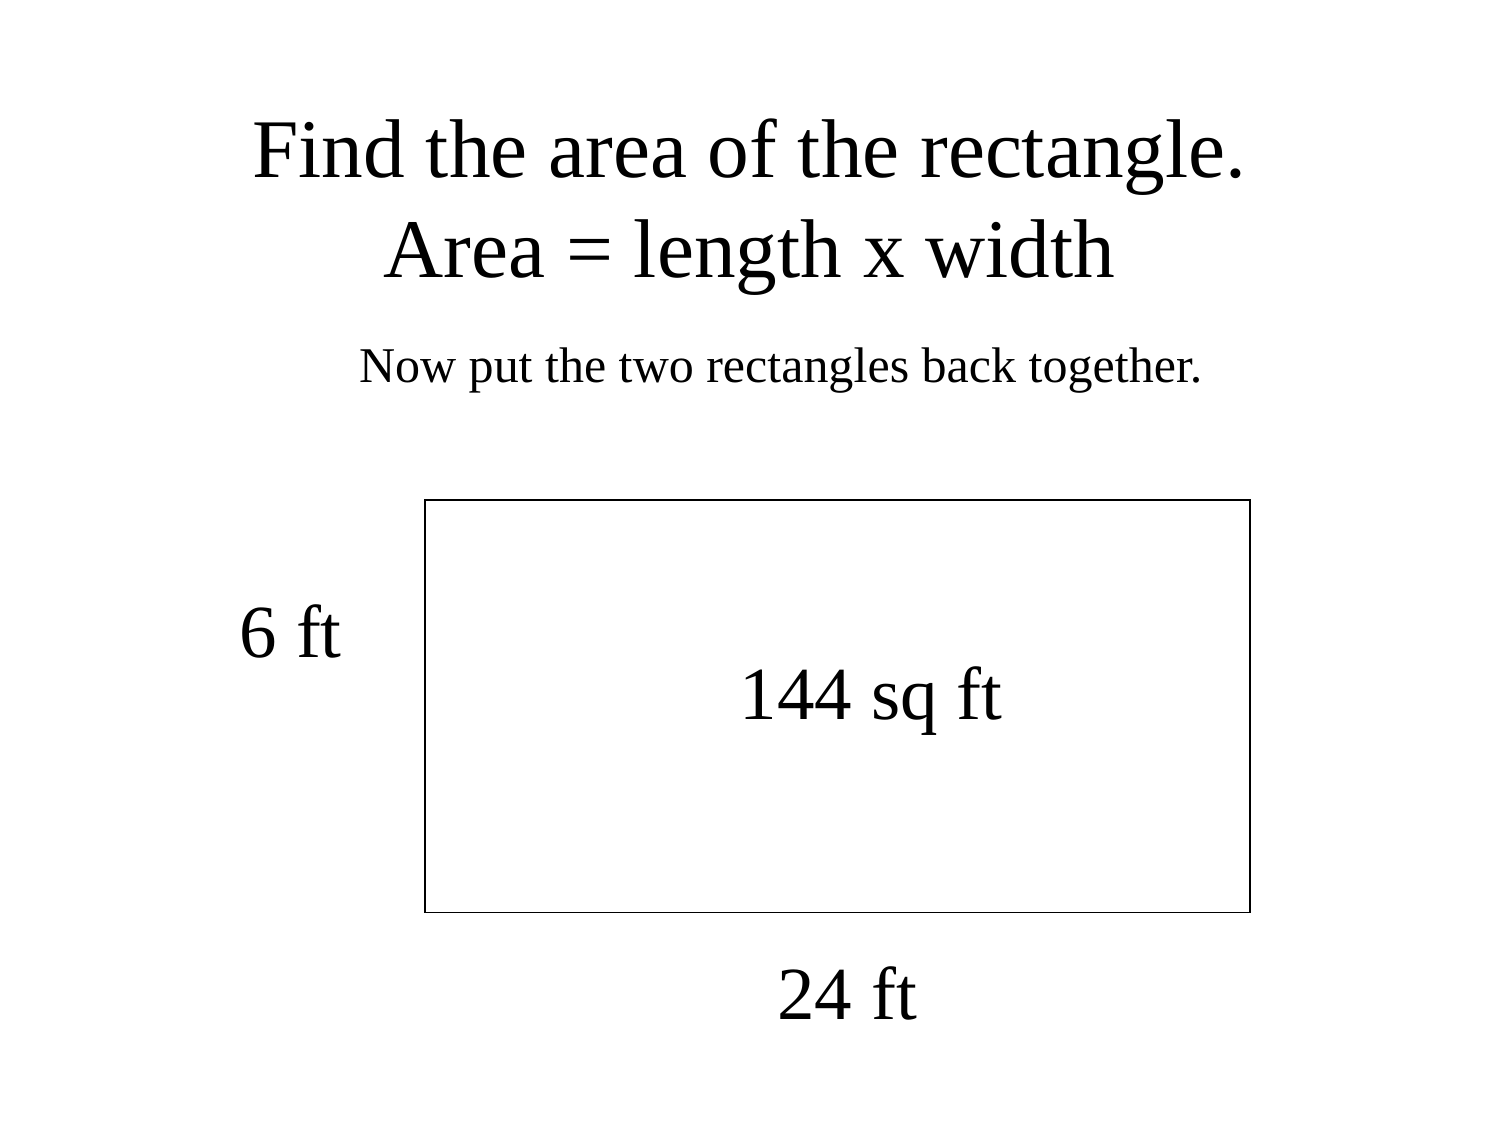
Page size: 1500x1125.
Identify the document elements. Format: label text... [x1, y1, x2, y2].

text_box 144 sq ft [724, 637, 1038, 743]
text_box 24 ft [462, 937, 1400, 1043]
text_box [424, 500, 1250, 913]
text_box Find the area of the rectangle. Area = length x width [112, 99, 1388, 288]
text_box 6 ft [224, 574, 424, 680]
text_box Now put the two rectangles back together. [224, 324, 1338, 400]
